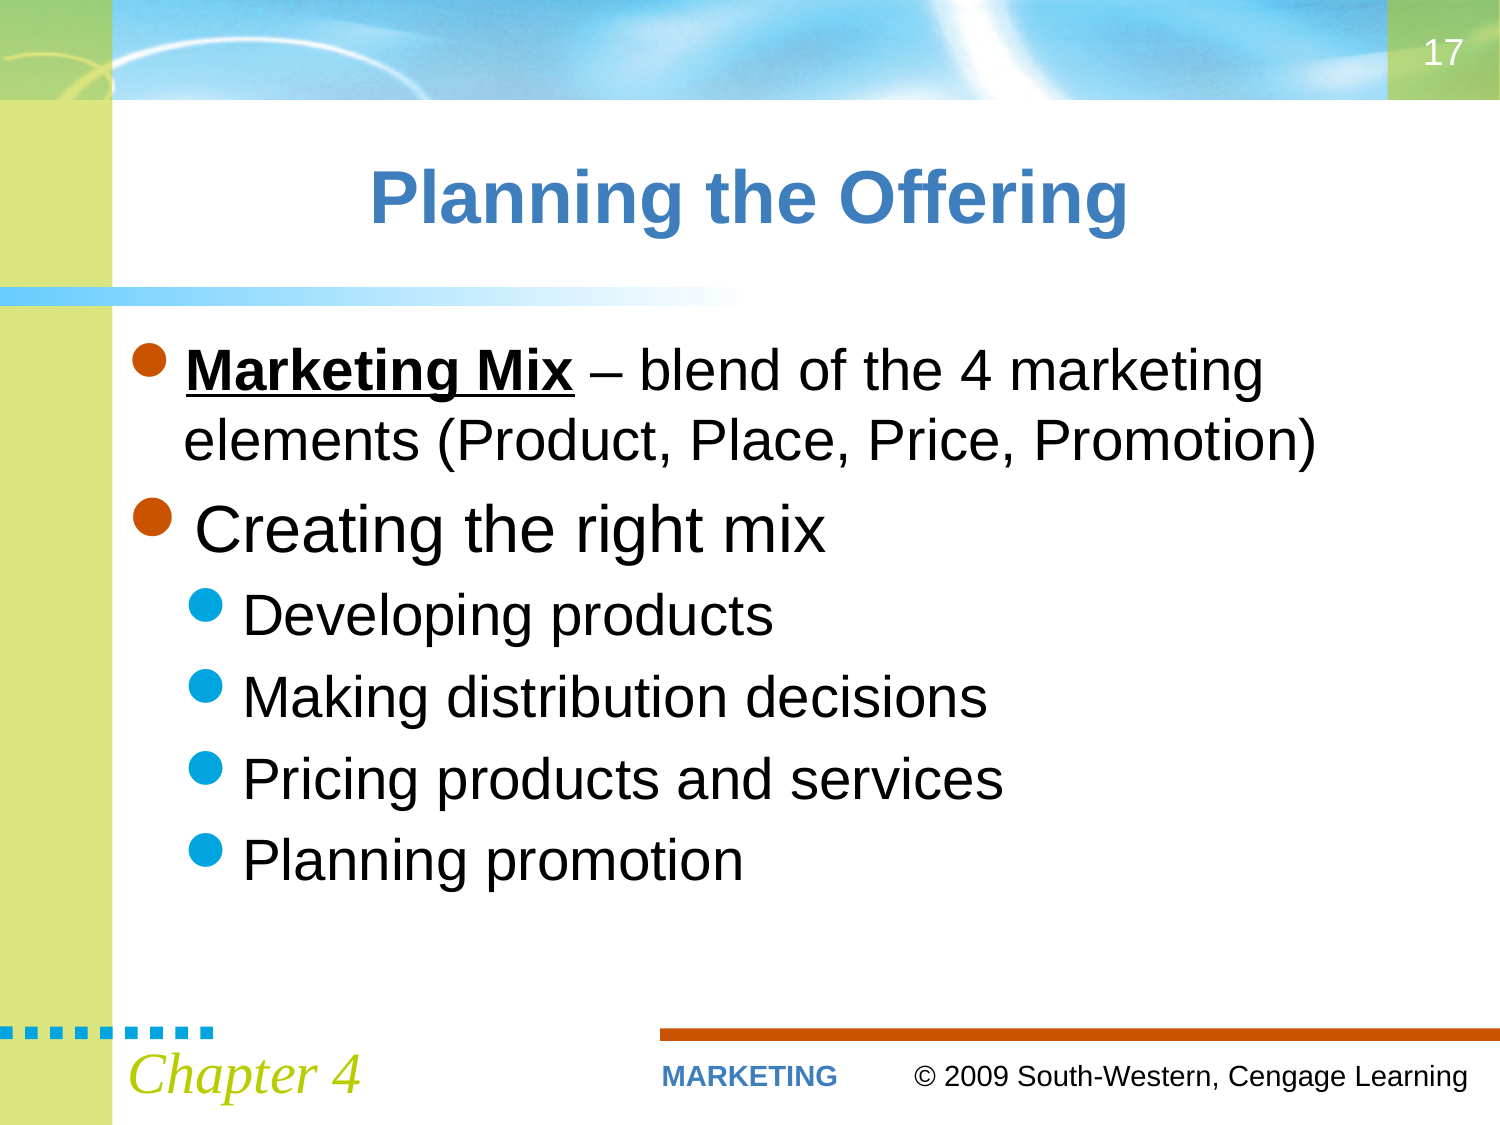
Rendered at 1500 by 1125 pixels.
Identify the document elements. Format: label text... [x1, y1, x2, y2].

title Planning the Offering [112, 99, 1388, 288]
slide_number 17 [1387, 0, 1500, 101]
list Marketing Mix – blend of the 4 marketing elements (Product, Place, Price, Promotion) Creating the right mix Developing products Making distribution decisions Pricing products and services Planning promotion [112, 324, 1388, 1001]
footer Chapter 4 [112, 1012, 638, 1113]
